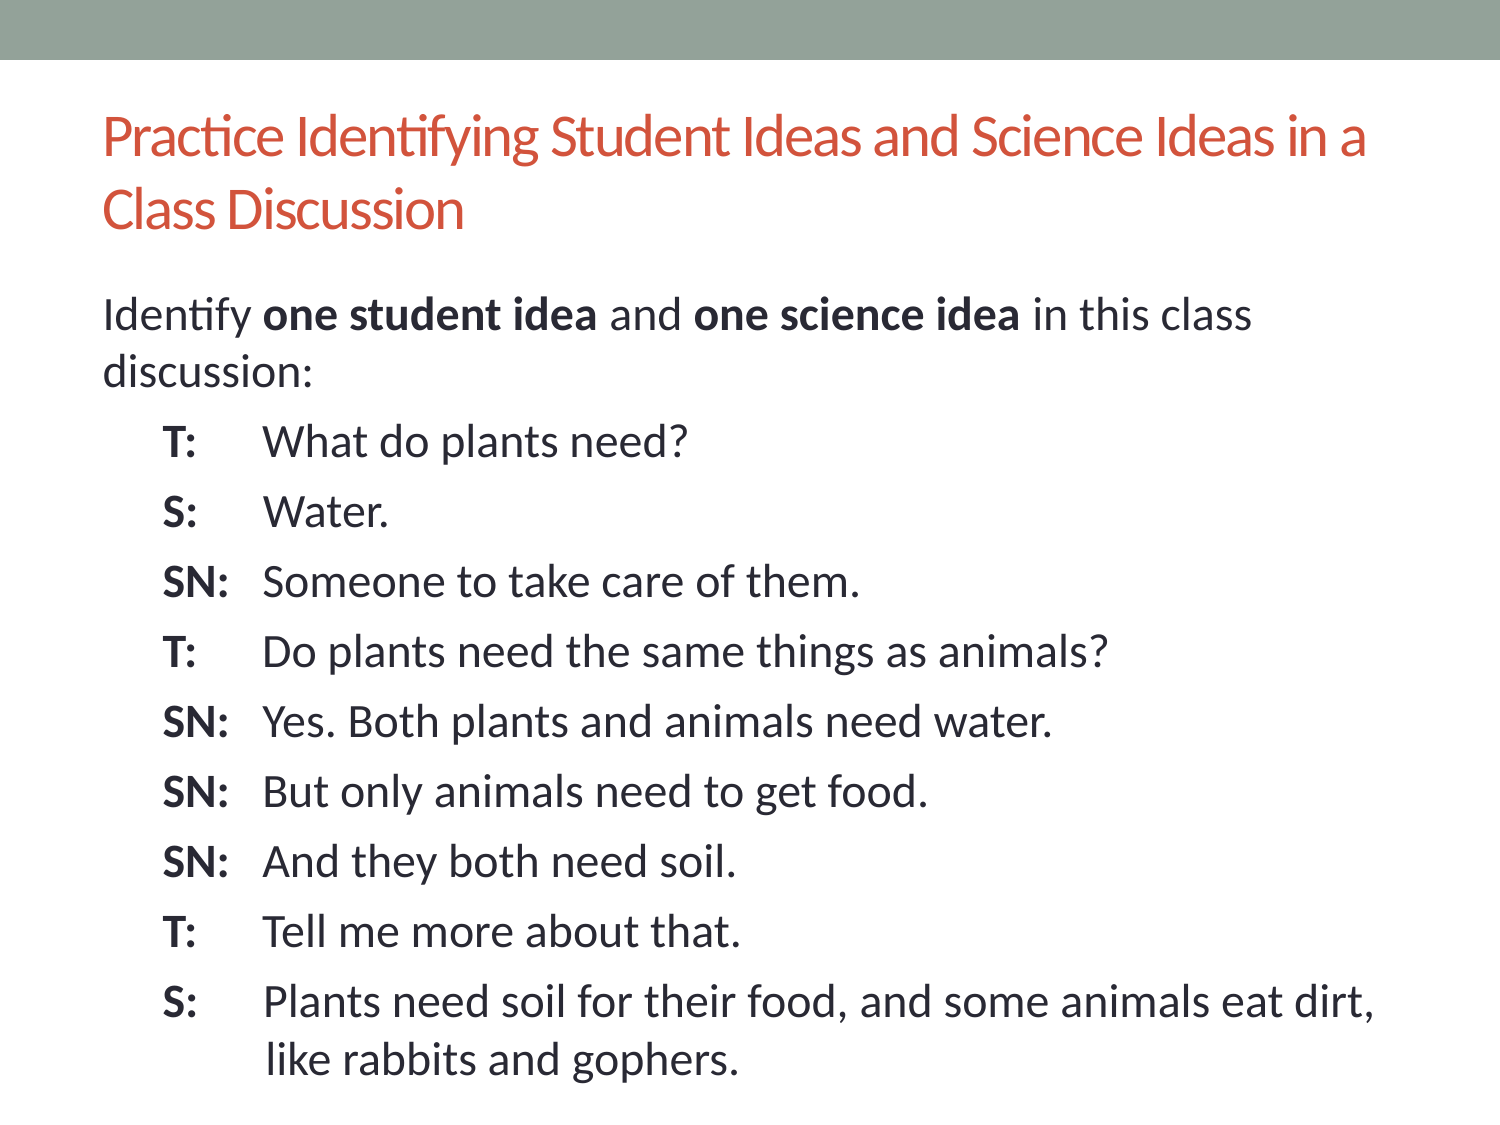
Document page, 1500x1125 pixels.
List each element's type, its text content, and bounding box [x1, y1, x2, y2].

title Practice Identifying Student Ideas and Science Ideas in a Class Discussion [87, 87, 1400, 250]
list Identify one student idea and one science idea in this class discussion: T: What do plants need? S: Water. SN: Someone to take care of them. T: Do plants need the same things as animals? SN: Yes. Both plants and animals need water. SN: But only animals need to get food. SN: And they both need soil. T: Tell me more about that. S: Plants need soil for their food, and some animals eat dirt, like rabbits and gophers. [87, 275, 1438, 1100]
